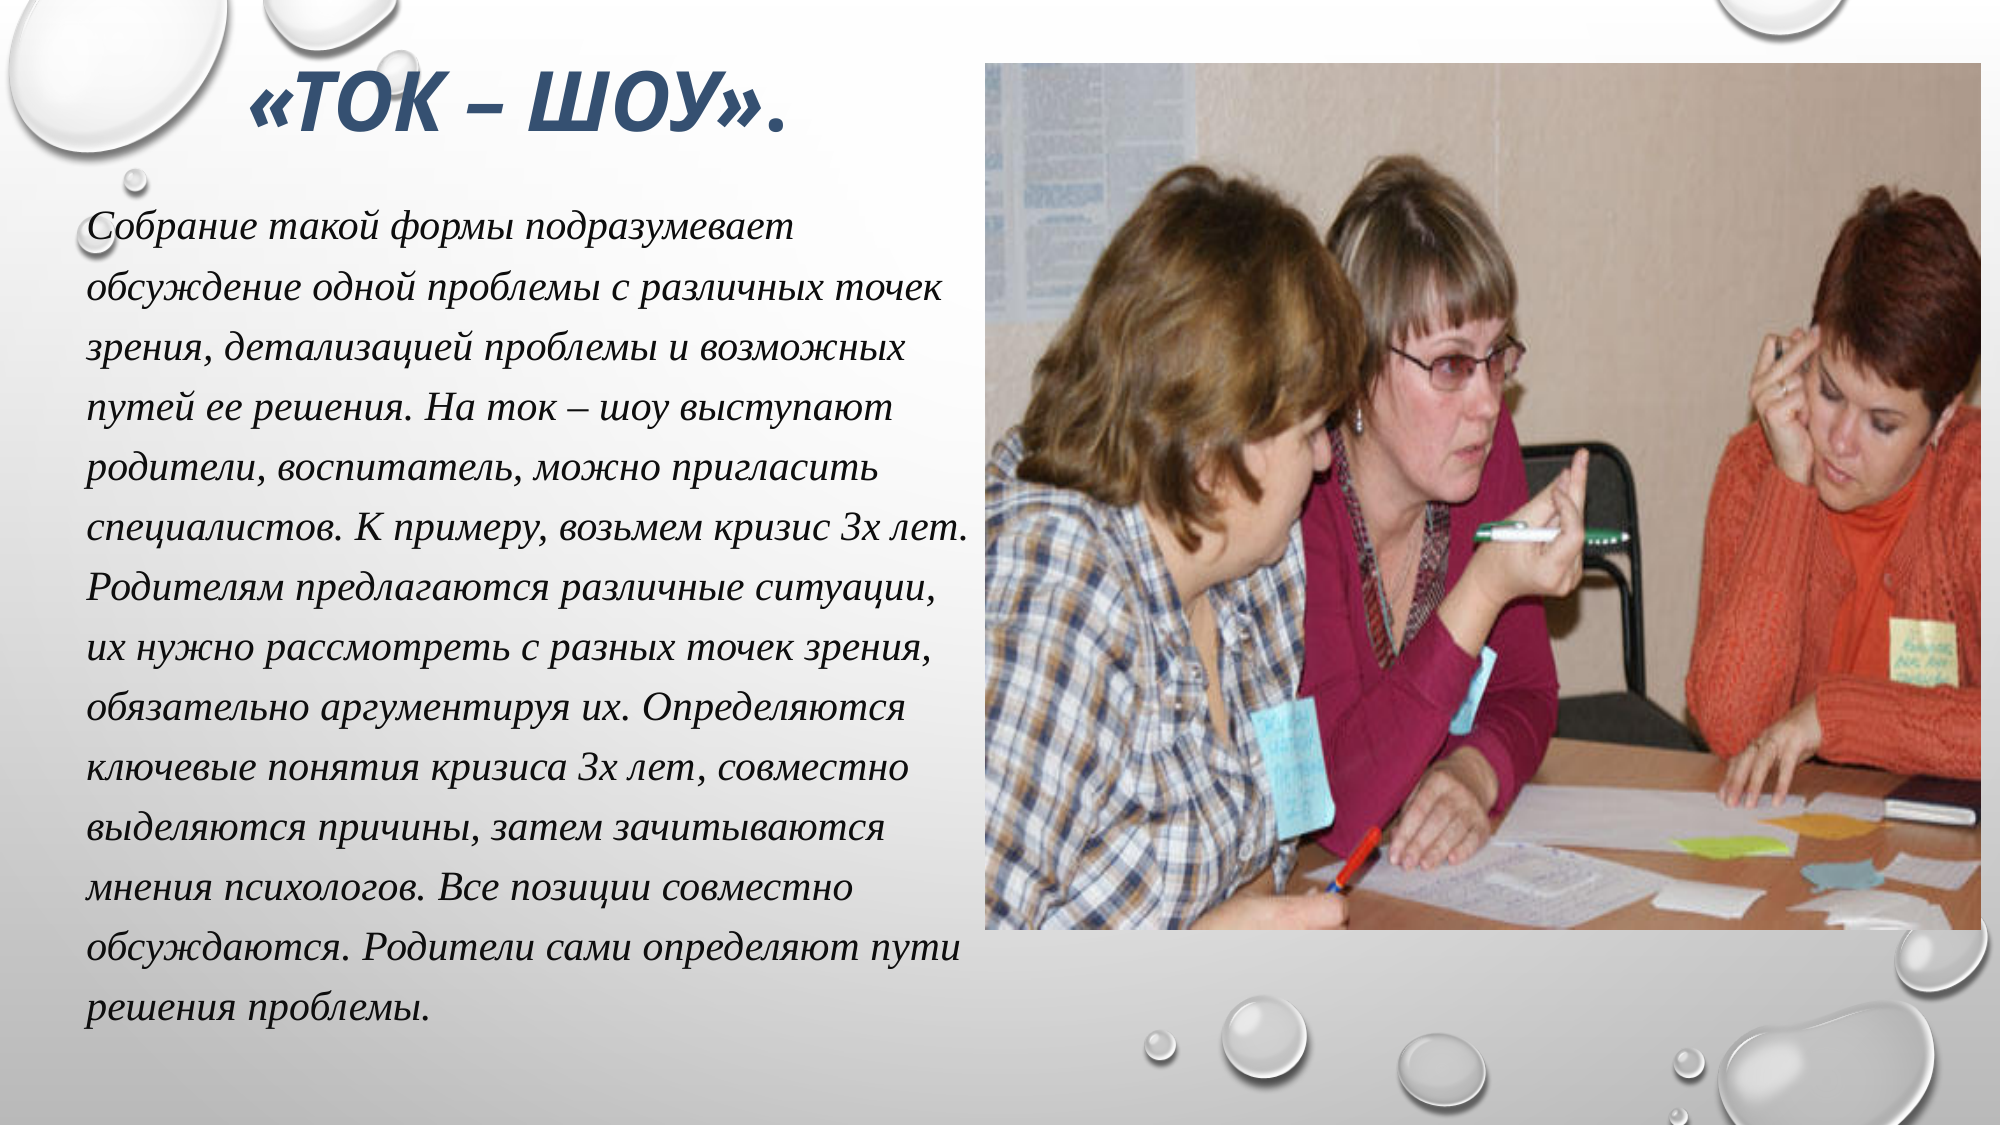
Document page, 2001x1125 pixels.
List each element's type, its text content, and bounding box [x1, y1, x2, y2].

picture [0, 0, 2000, 1125]
title «Ток – шоу». [201, 0, 856, 157]
list Собрание такой формы подразумевает обсуждение одной проблемы с различных точек зрения, детализацией проблемы и возможных путей ее решения. На ток – шоу выступают родители, воспитатель, можно пригласить специалистов. К примеру, возьмем кризис 3х лет. Родителям предлагаются различные ситуации, их нужно рассмотреть с разных точек зрения, обязательно аргументируя их. Определяются ключевые понятия кризиса 3х лет, совместно выделяются причины, затем зачитываются мнения психологов. Все позиции совместно обсуждаются. Родители сами определяют пути решения проблемы. [71, 180, 986, 1125]
